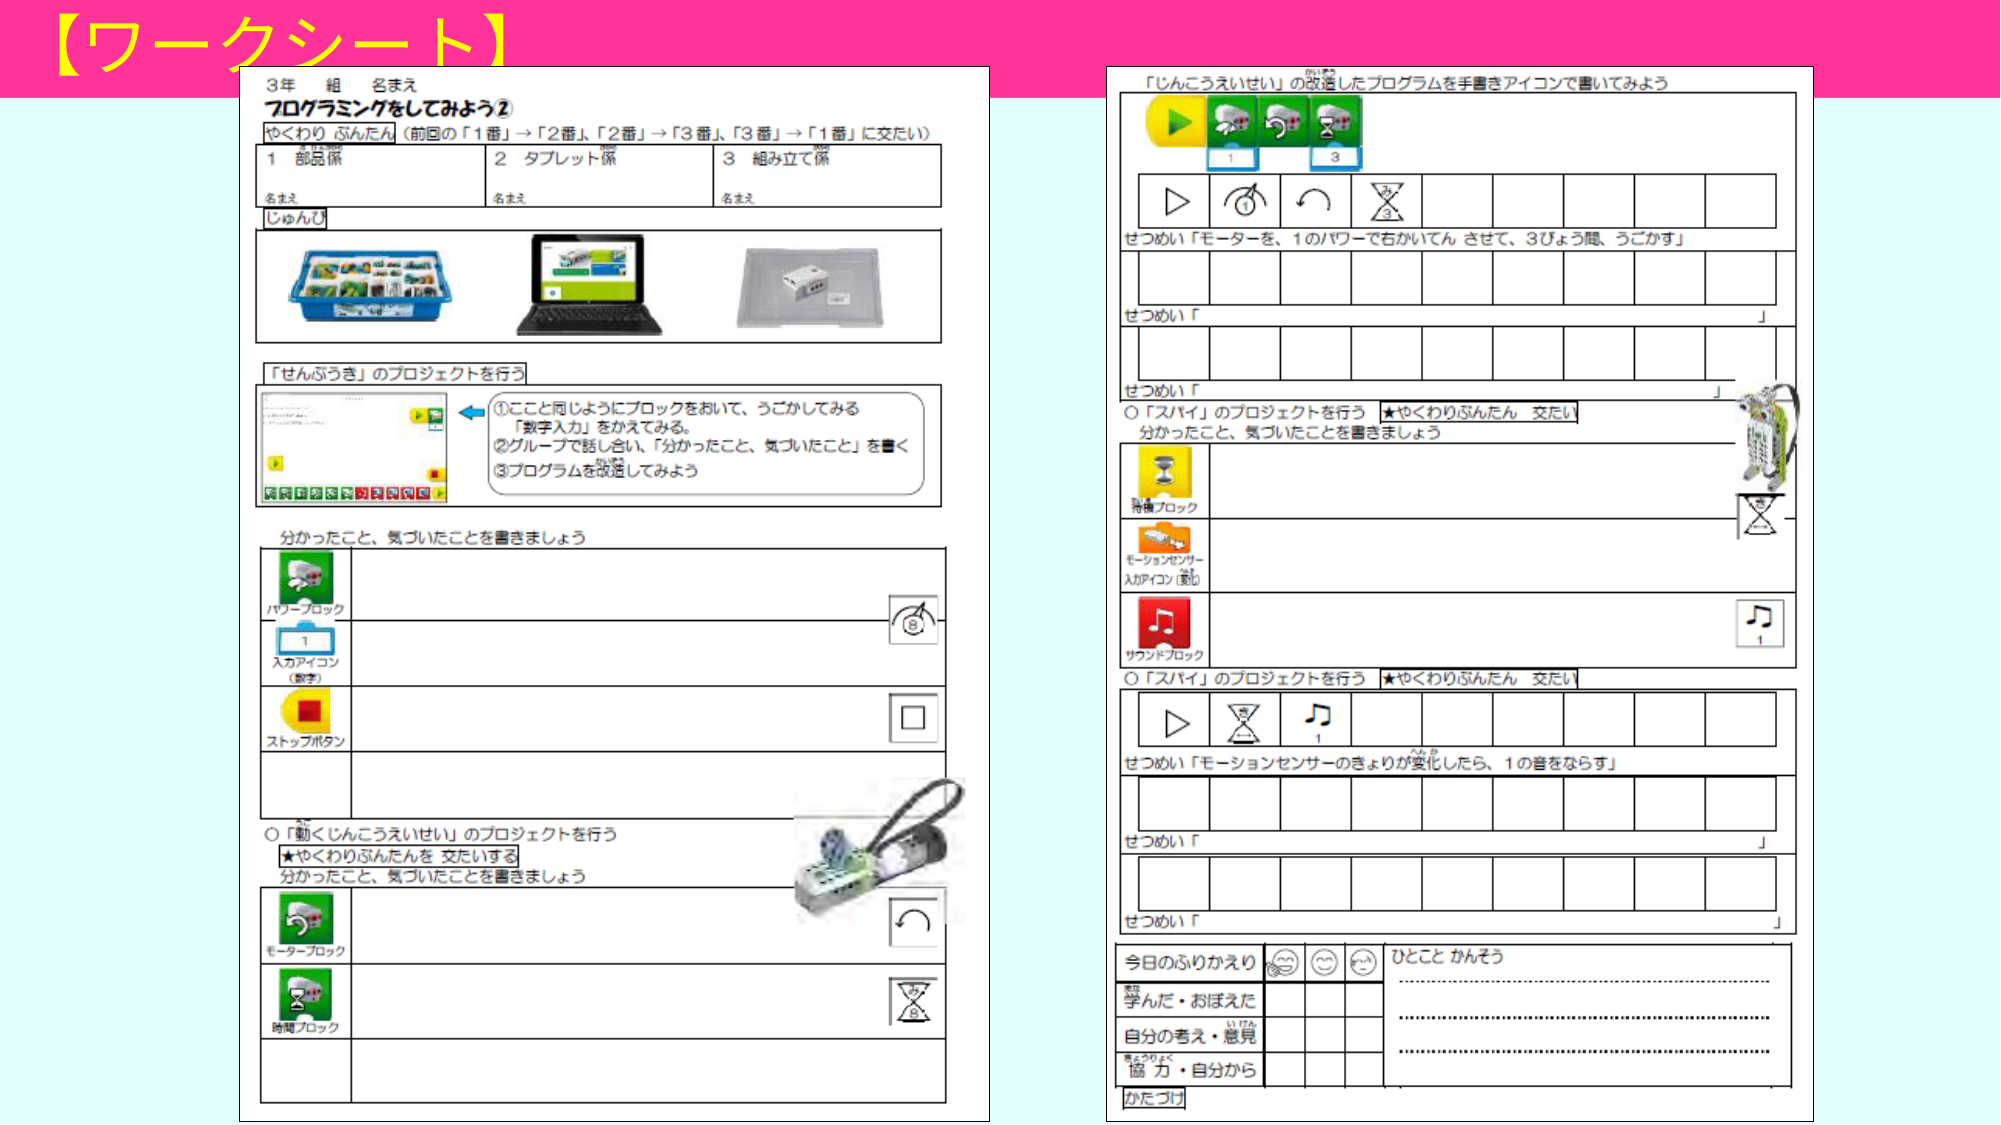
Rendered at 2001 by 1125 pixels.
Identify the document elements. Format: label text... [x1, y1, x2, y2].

title 【ワークシート】 [0, 0, 2000, 98]
picture [1106, 66, 1814, 1121]
picture [240, 66, 989, 1121]
